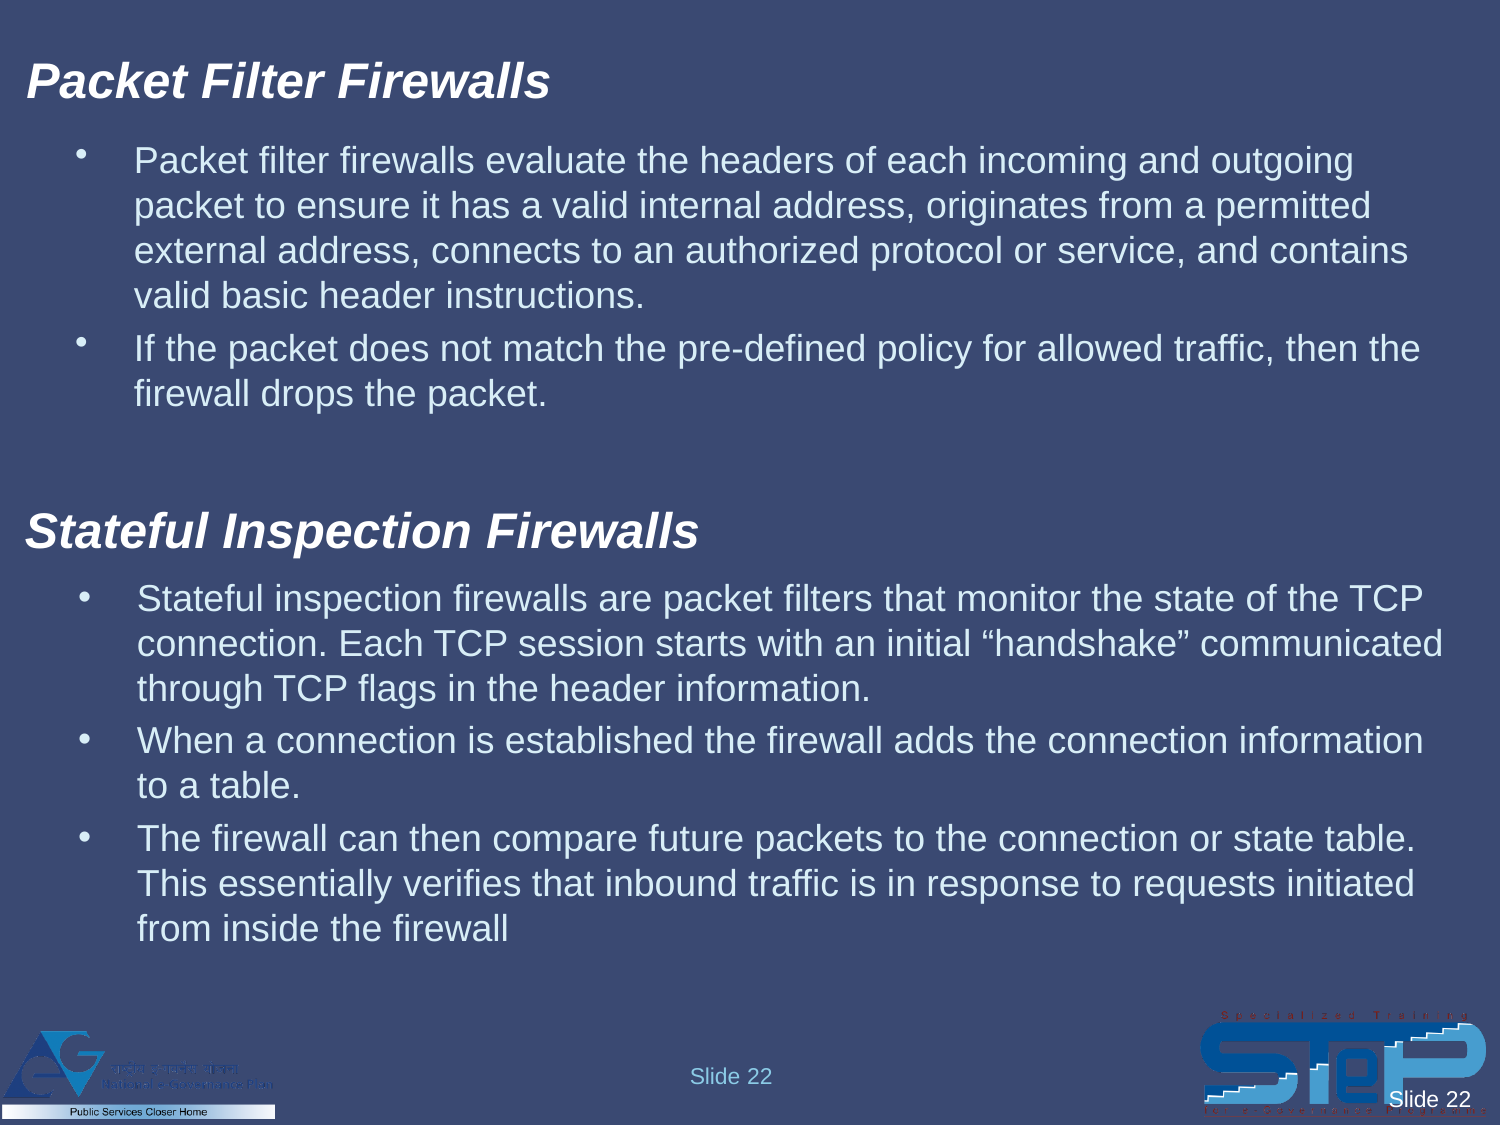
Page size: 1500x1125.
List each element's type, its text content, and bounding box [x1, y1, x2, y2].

slide_number Slide 22 [1116, 1085, 1472, 1113]
title Packet Filter Firewalls [26, 48, 1472, 174]
footer [27, 1055, 914, 1083]
text_box [24, 623, 1473, 987]
picture [1200, 1011, 1486, 1117]
list Packet filter firewalls evaluate the headers of each incoming and outgoing packet to ensure it has a valid internal address, originates from a permitted external address, connects to an authorized protocol or service, and contains valid basic header instructions. If the packet does not match the pre-defined policy for allowed traffic, then the firewall drops the packet. [74, 136, 1424, 498]
text_box Stateful inspection firewalls are packet filters that monitor the state of the TCP connection. Each TCP session starts with an initial “handshake” communicated through TCP flags in the header information. When a connection is established the firewall adds the connection information to a table. The firewall can then compare future packets to the connection or state table. This essentially verifies that inbound traffic is in response to requests initiated from inside the firewall [77, 573, 1450, 974]
text_box Stateful Inspection Firewalls [24, 498, 1470, 561]
picture [2, 1031, 275, 1119]
